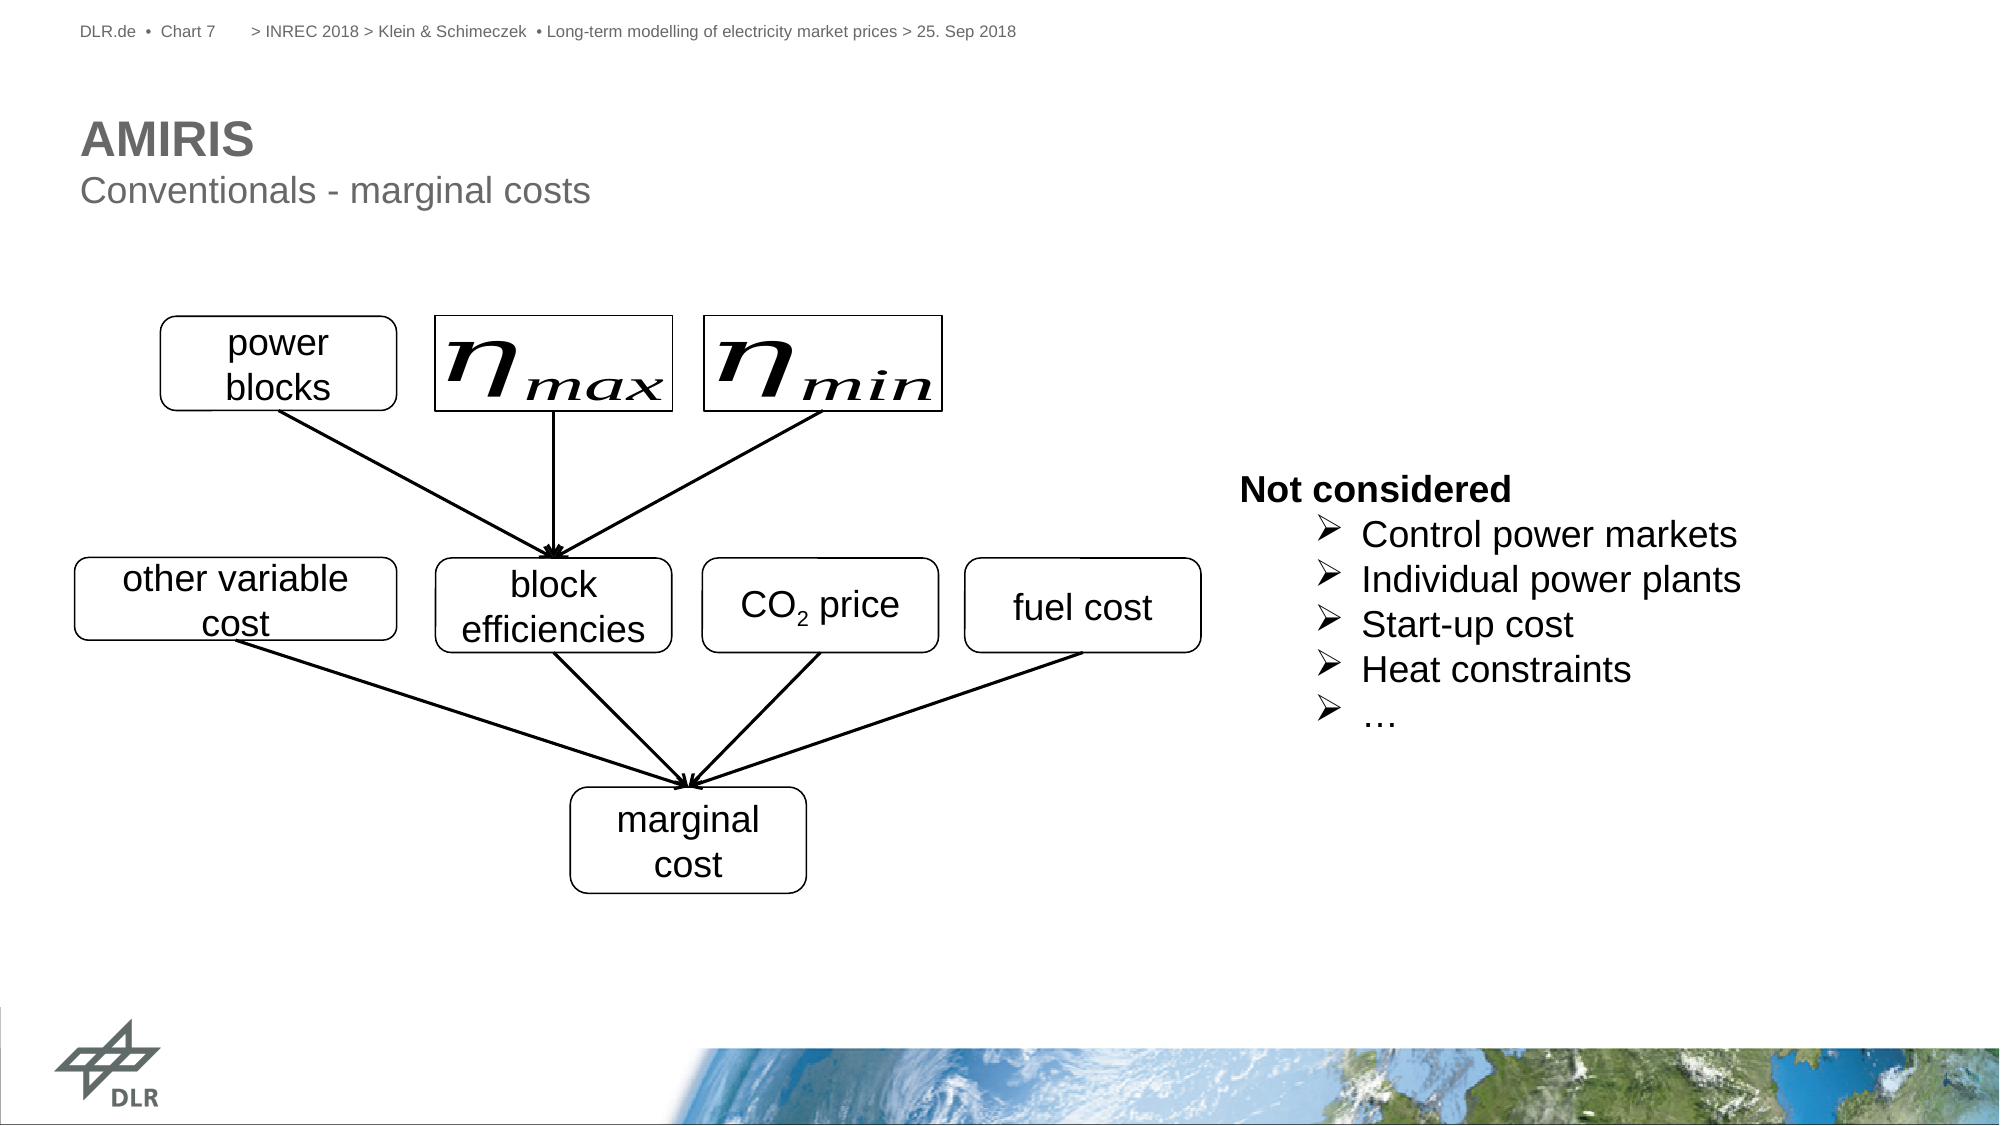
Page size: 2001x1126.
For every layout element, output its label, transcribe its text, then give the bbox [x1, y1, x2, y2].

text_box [694, 652, 821, 788]
text_box fuel cost [962, 555, 1204, 655]
footer > INREC 2018 > Klein & Schimeczek • Long-term modelling of electricity market prices > 25. Sep 2018 [251, 20, 1921, 45]
text_box CO2 price [700, 555, 941, 650]
text_box Not considered Control power markets Individual power plants Start-up cost Heat constraints … [1239, 465, 1984, 736]
text_box other variable cost [72, 555, 399, 643]
text_box marginal cost [568, 796, 809, 896]
text_box block efficiencies [433, 567, 674, 638]
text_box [558, 410, 824, 559]
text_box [235, 639, 689, 788]
title AMIRIS Conventionals - marginal costs [79, 106, 646, 228]
text_box power blocks [158, 314, 399, 413]
slide_number DLR.de • Chart 7 [79, 20, 251, 45]
picture [0, 1007, 2000, 1125]
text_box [822, 652, 1084, 788]
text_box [278, 410, 554, 559]
